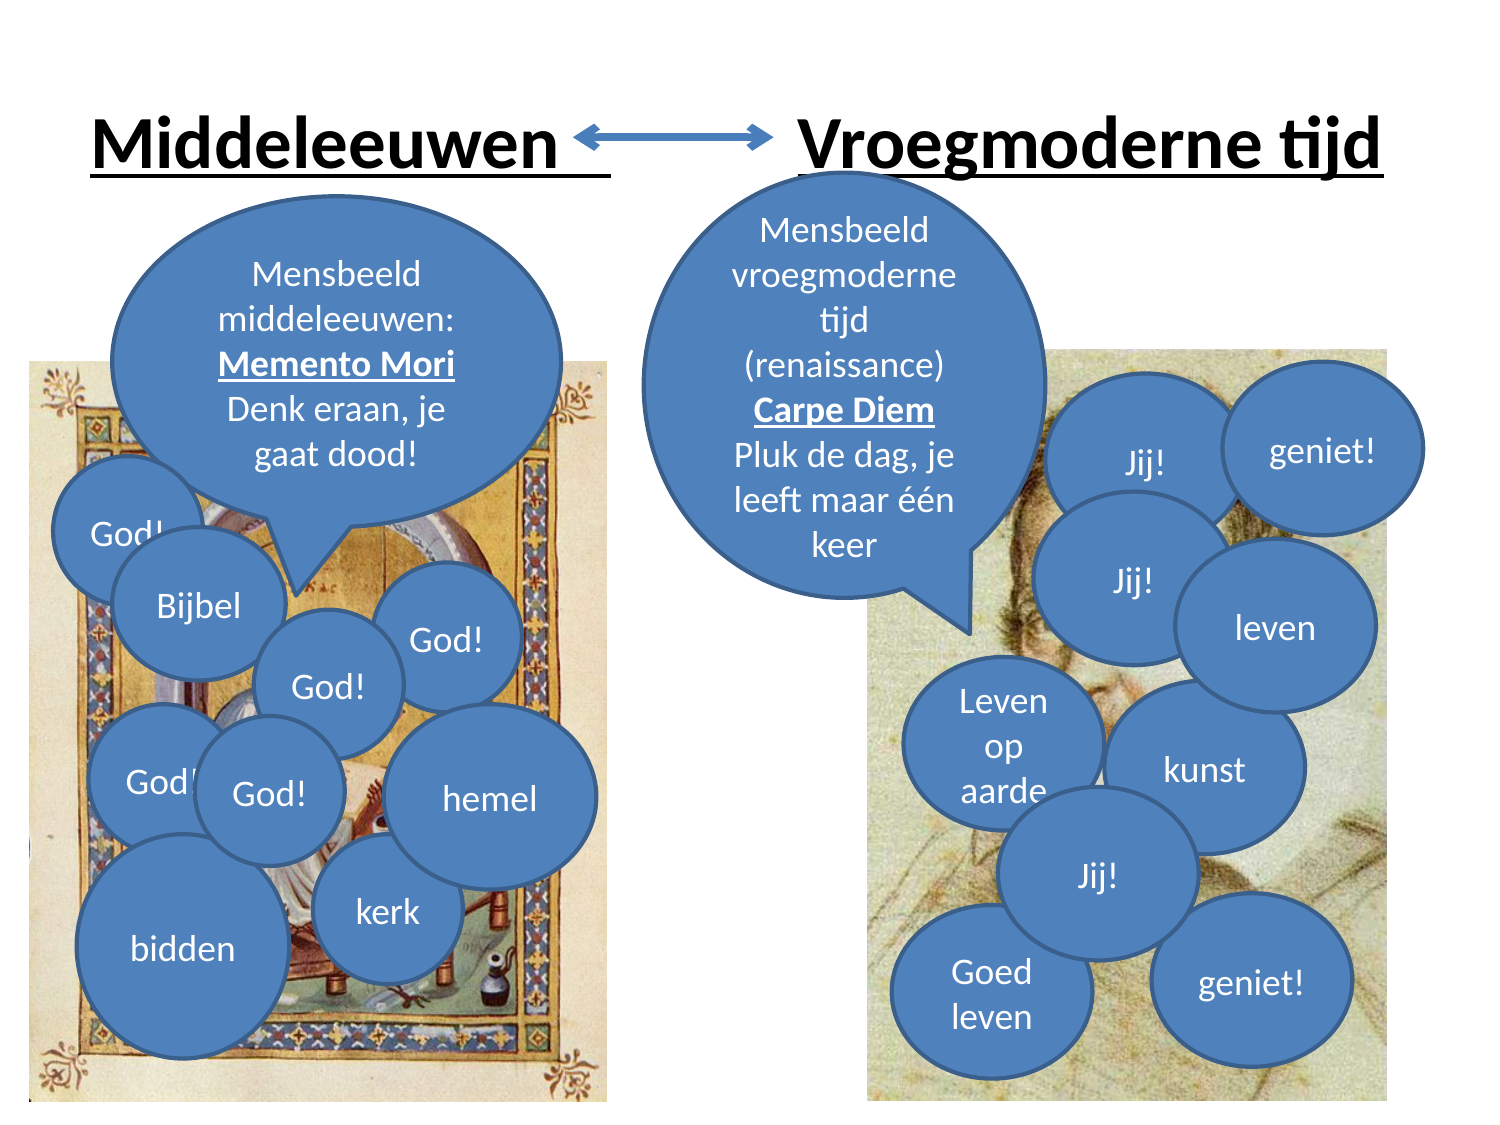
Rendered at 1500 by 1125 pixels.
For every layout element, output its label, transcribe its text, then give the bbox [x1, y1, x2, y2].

picture [29, 361, 607, 1102]
picture [867, 349, 1387, 1102]
text_box Mensbeeld middeleeuwen: Memento Mori Denk eraan, je gaat dood! [110, 194, 564, 360]
text_box Mensbeeld vroegmoderne tijd (renaissance) Carpe Diem Pluk de dag, je leeft maar één keer [641, 170, 1045, 600]
text_box geniet! [1393, 383, 1426, 514]
title Middeleeuwen Vroegmoderne tijd [75, 45, 1425, 233]
